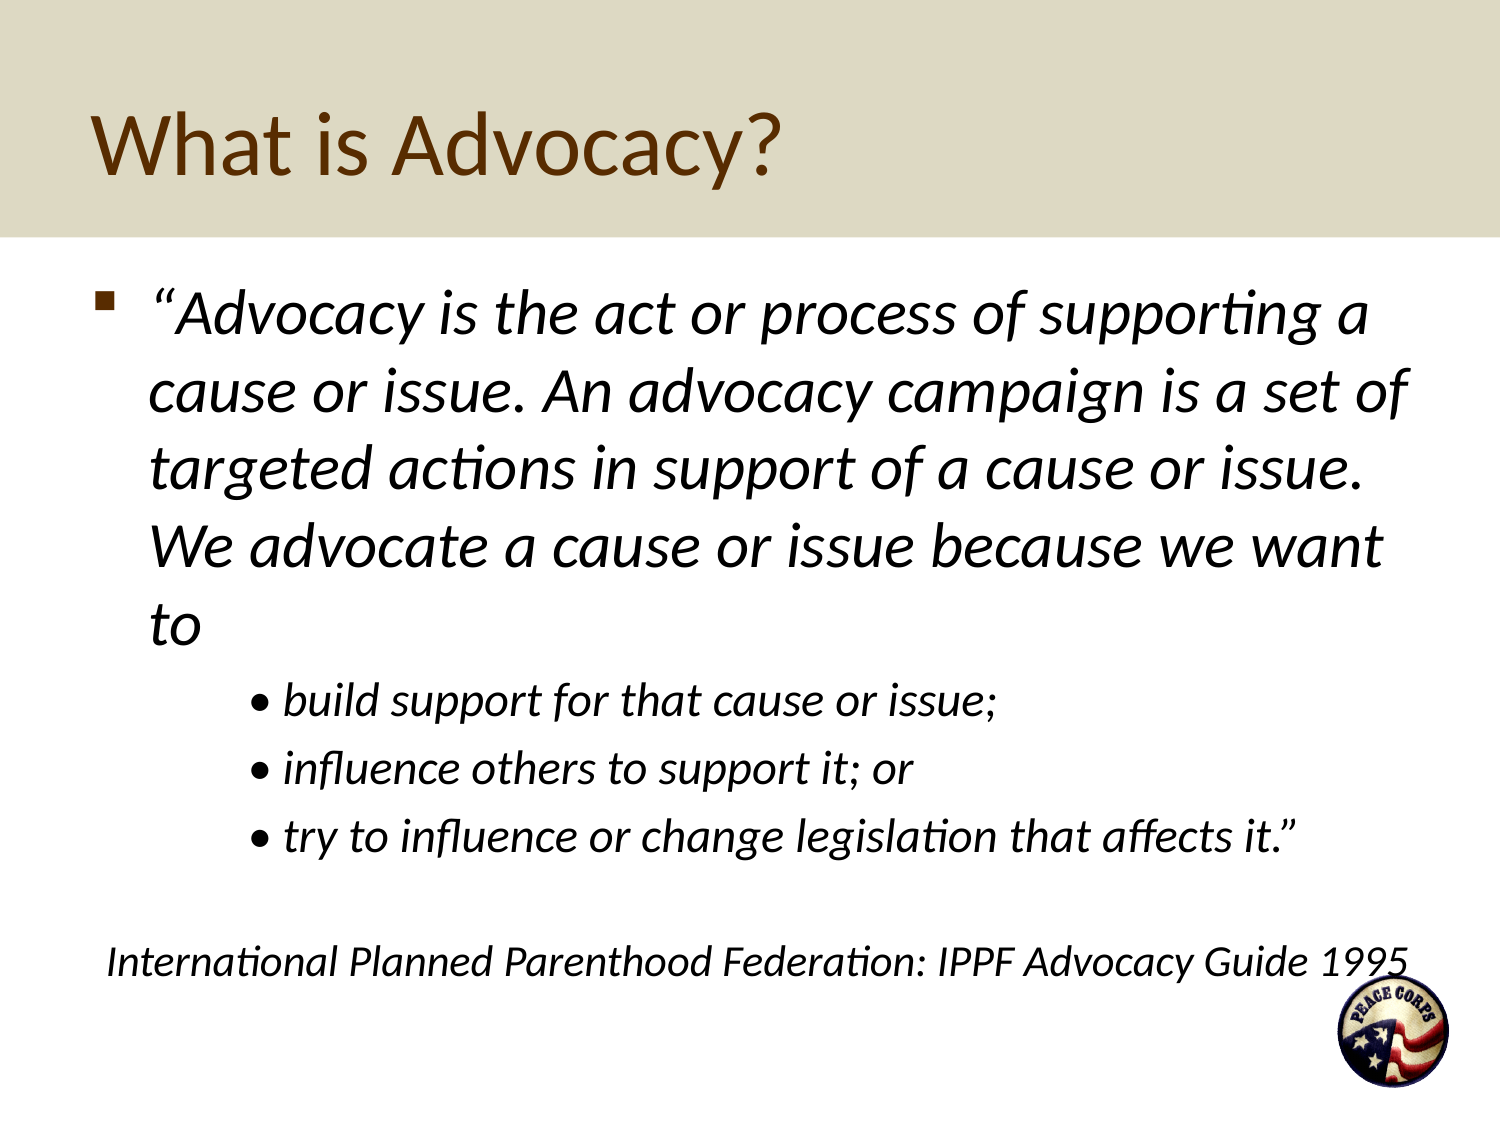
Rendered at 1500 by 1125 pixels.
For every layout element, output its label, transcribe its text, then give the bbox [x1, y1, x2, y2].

list “Advocacy is the act or process of supporting a cause or issue. An advocacy campaign is a set of targeted actions in support of a cause or issue. We advocate a cause or issue because we want to • build support for that cause or issue; • influence others to support it; or • try to influence or change legislation that affects it.” International Planned Parenthood Federation: IPPF Advocacy Guide 1995 [75, 262, 1425, 1005]
title What is Advocacy? [75, 45, 1425, 233]
